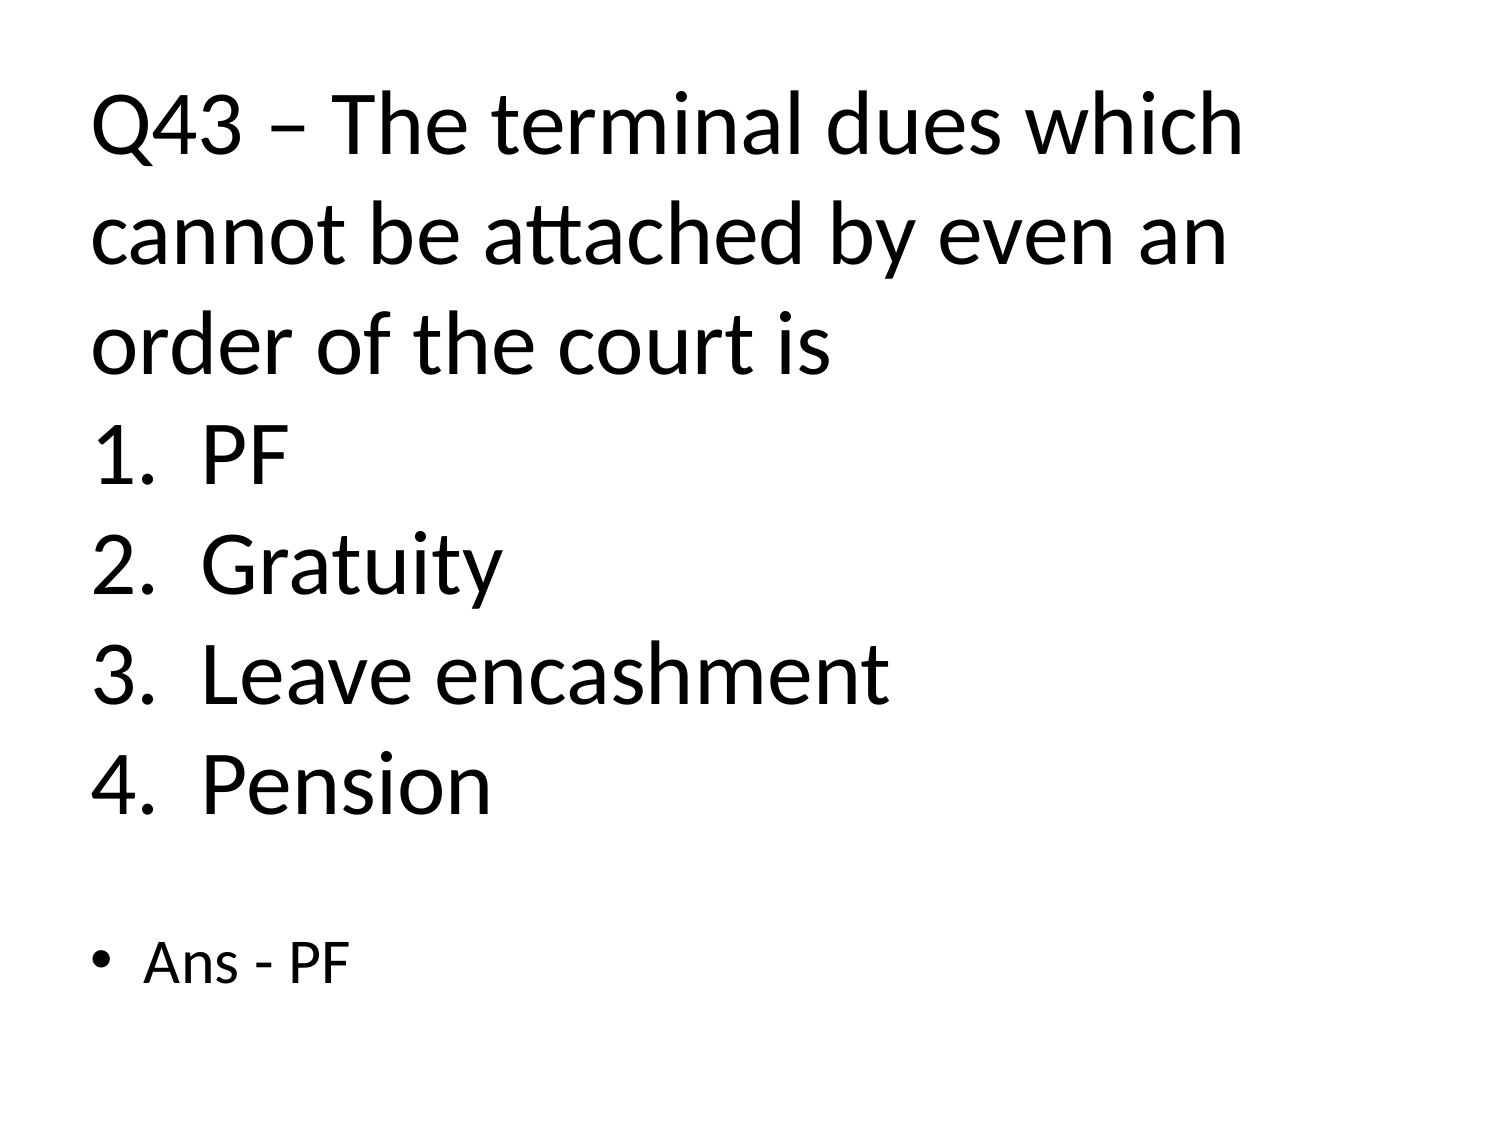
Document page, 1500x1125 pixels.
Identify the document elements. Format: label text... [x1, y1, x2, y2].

list Ans - PF [75, 912, 1425, 1005]
title Q43 – The terminal dues which cannot be attached by even an order of the court is 1. PF 2. Gratuity 3. Leave encashment 4. Pension [75, 45, 1425, 850]
